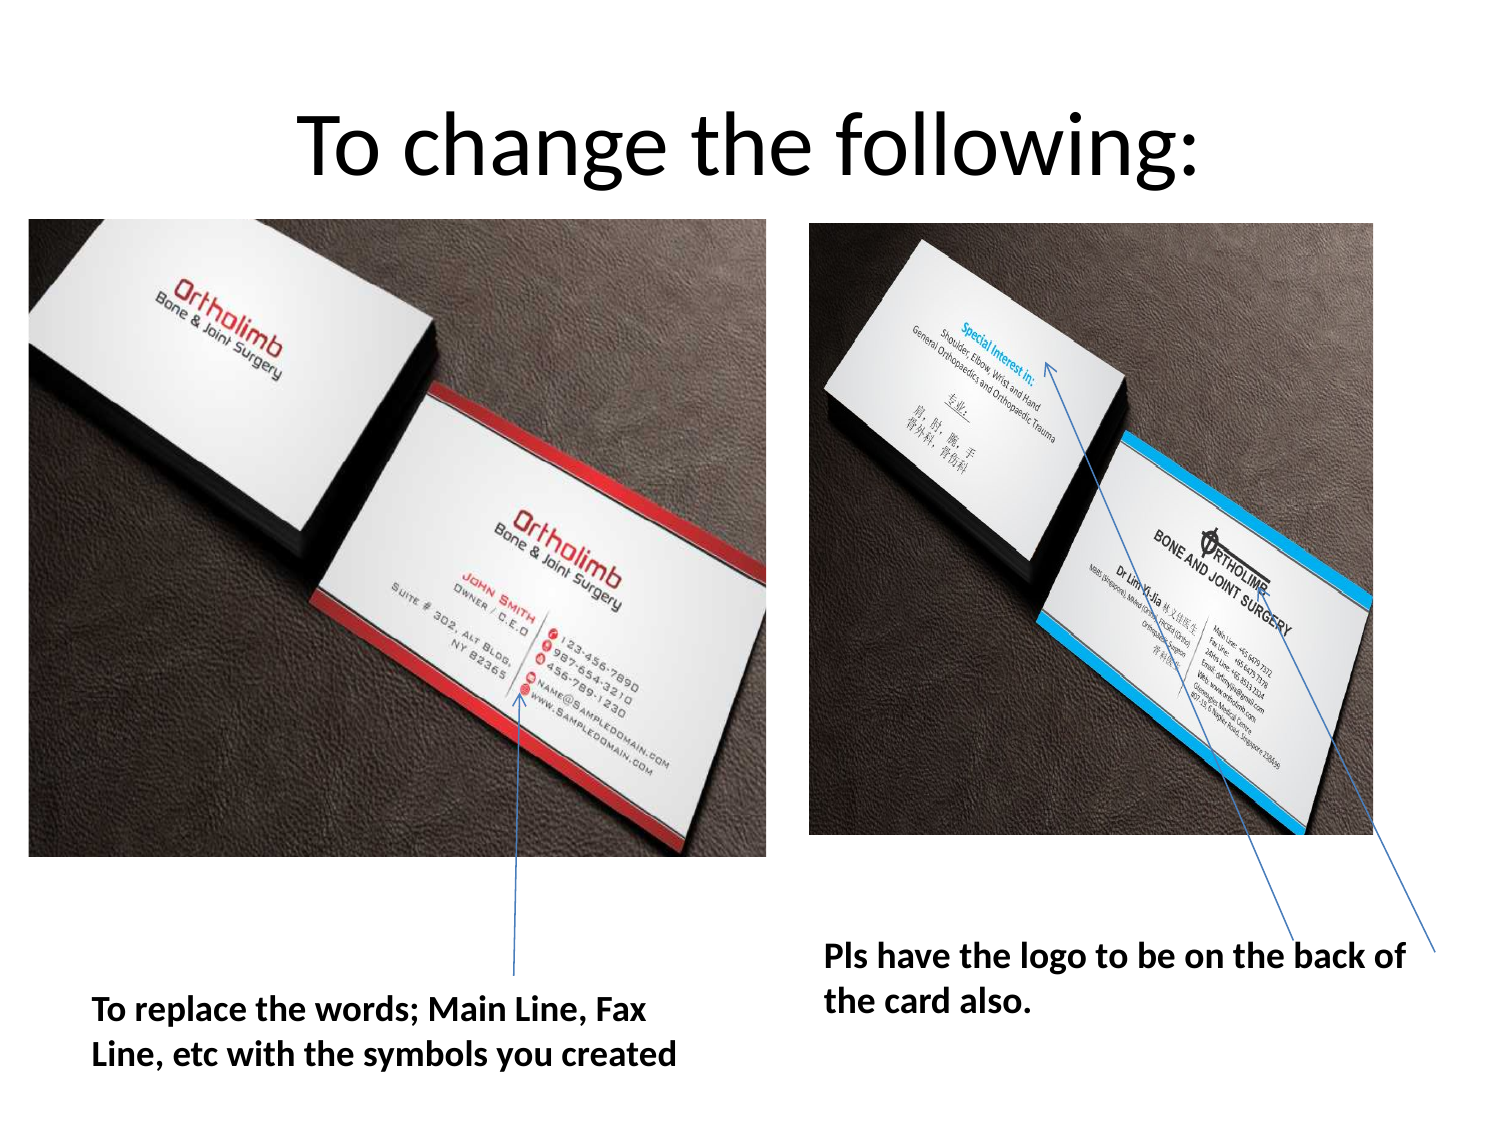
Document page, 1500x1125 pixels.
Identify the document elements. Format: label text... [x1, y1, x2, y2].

list To replace the words; Main Line, Fax Line, etc with the symbols you created [76, 975, 740, 1081]
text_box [1045, 361, 1294, 941]
title To change the following: [75, 45, 1425, 233]
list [28, 219, 767, 857]
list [808, 223, 1374, 835]
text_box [513, 692, 520, 977]
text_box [1257, 585, 1436, 953]
list Pls have the logo to be on the back of the card also. [809, 923, 1473, 1029]
